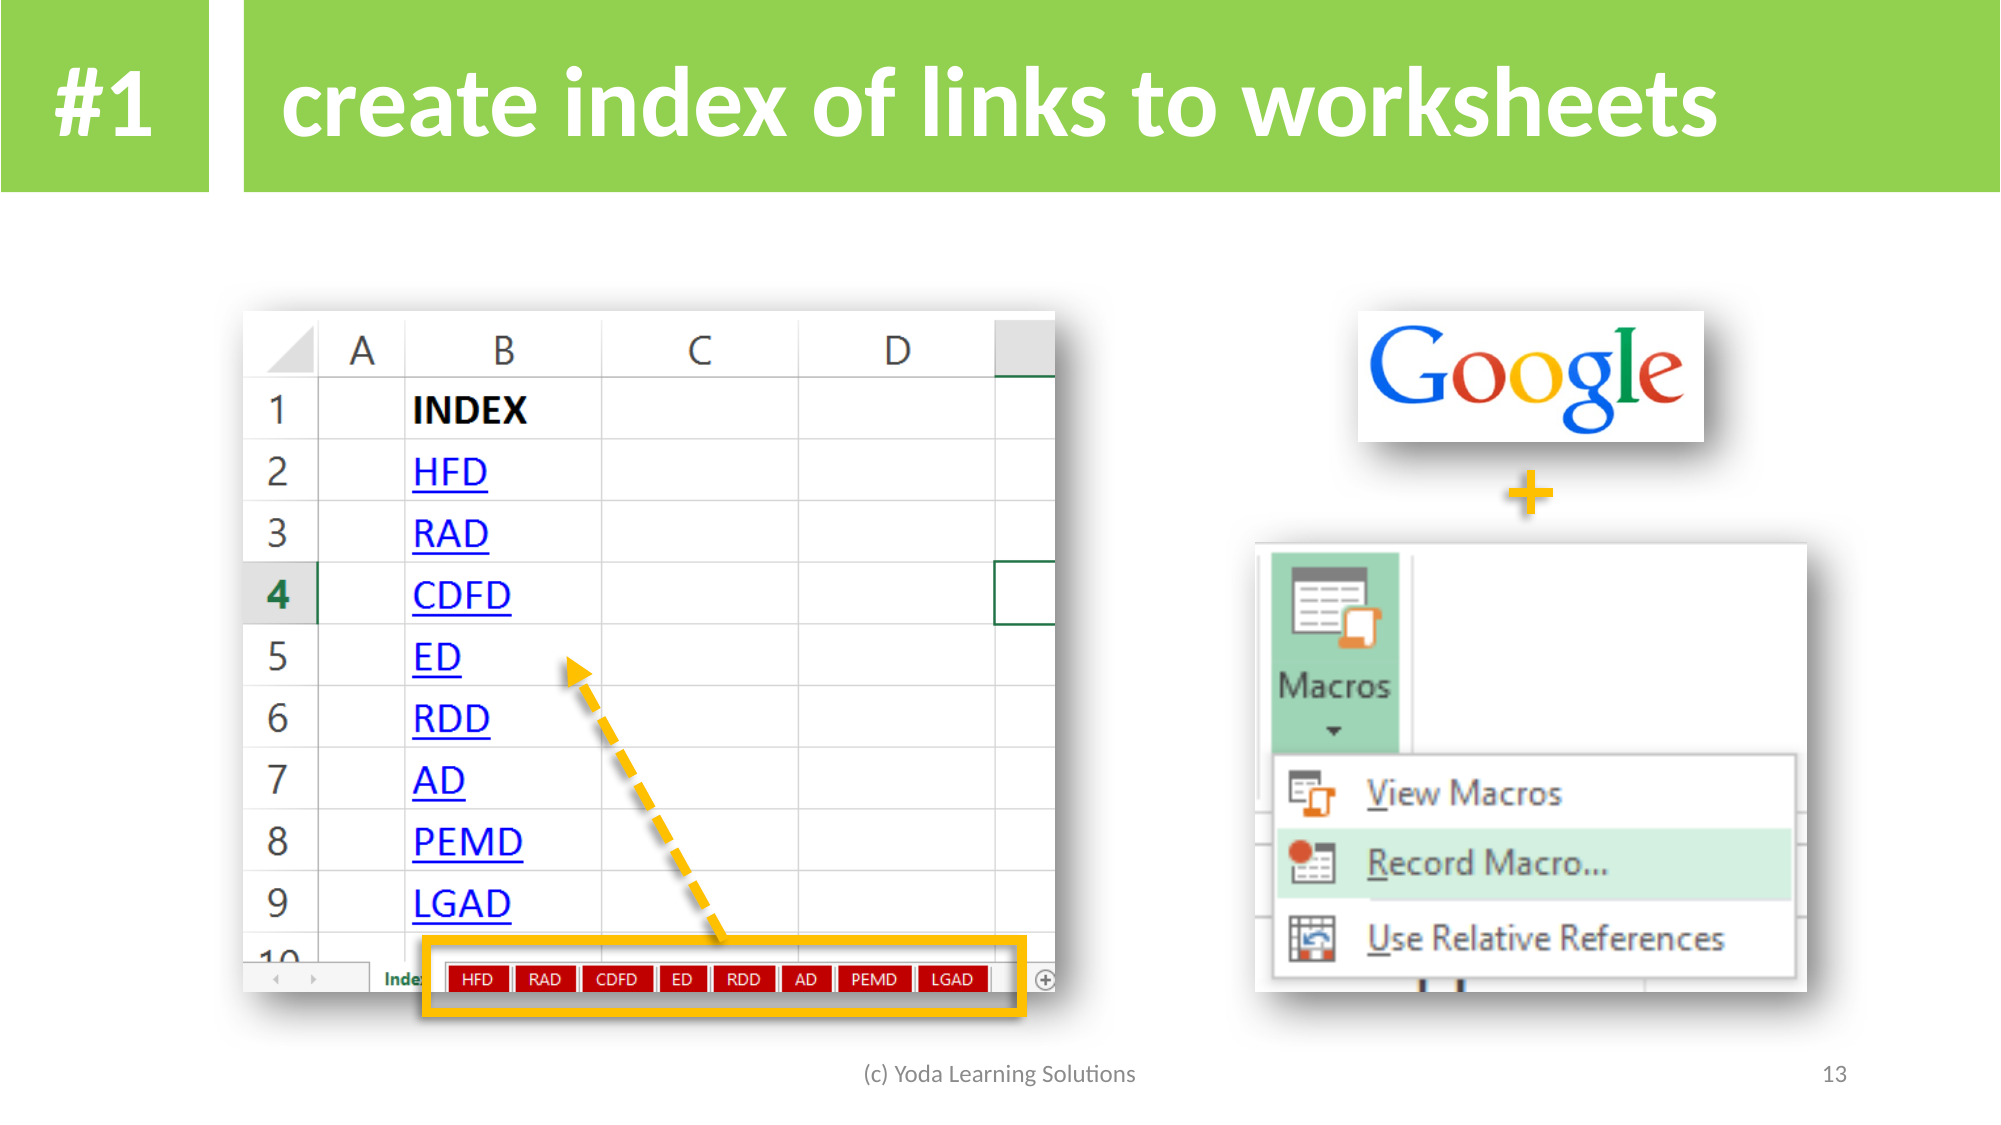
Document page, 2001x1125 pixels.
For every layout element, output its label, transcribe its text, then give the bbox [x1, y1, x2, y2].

picture [243, 311, 1055, 992]
text_box create index of links to worksheets [243, 0, 2000, 193]
footer (c) Yoda Learning Solutions [662, 1042, 1338, 1103]
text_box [566, 656, 725, 941]
text_box [426, 992, 1023, 1013]
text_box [1255, 311, 1807, 992]
text_box #1 [0, 0, 210, 193]
slide_number 13 [1412, 1042, 1863, 1103]
